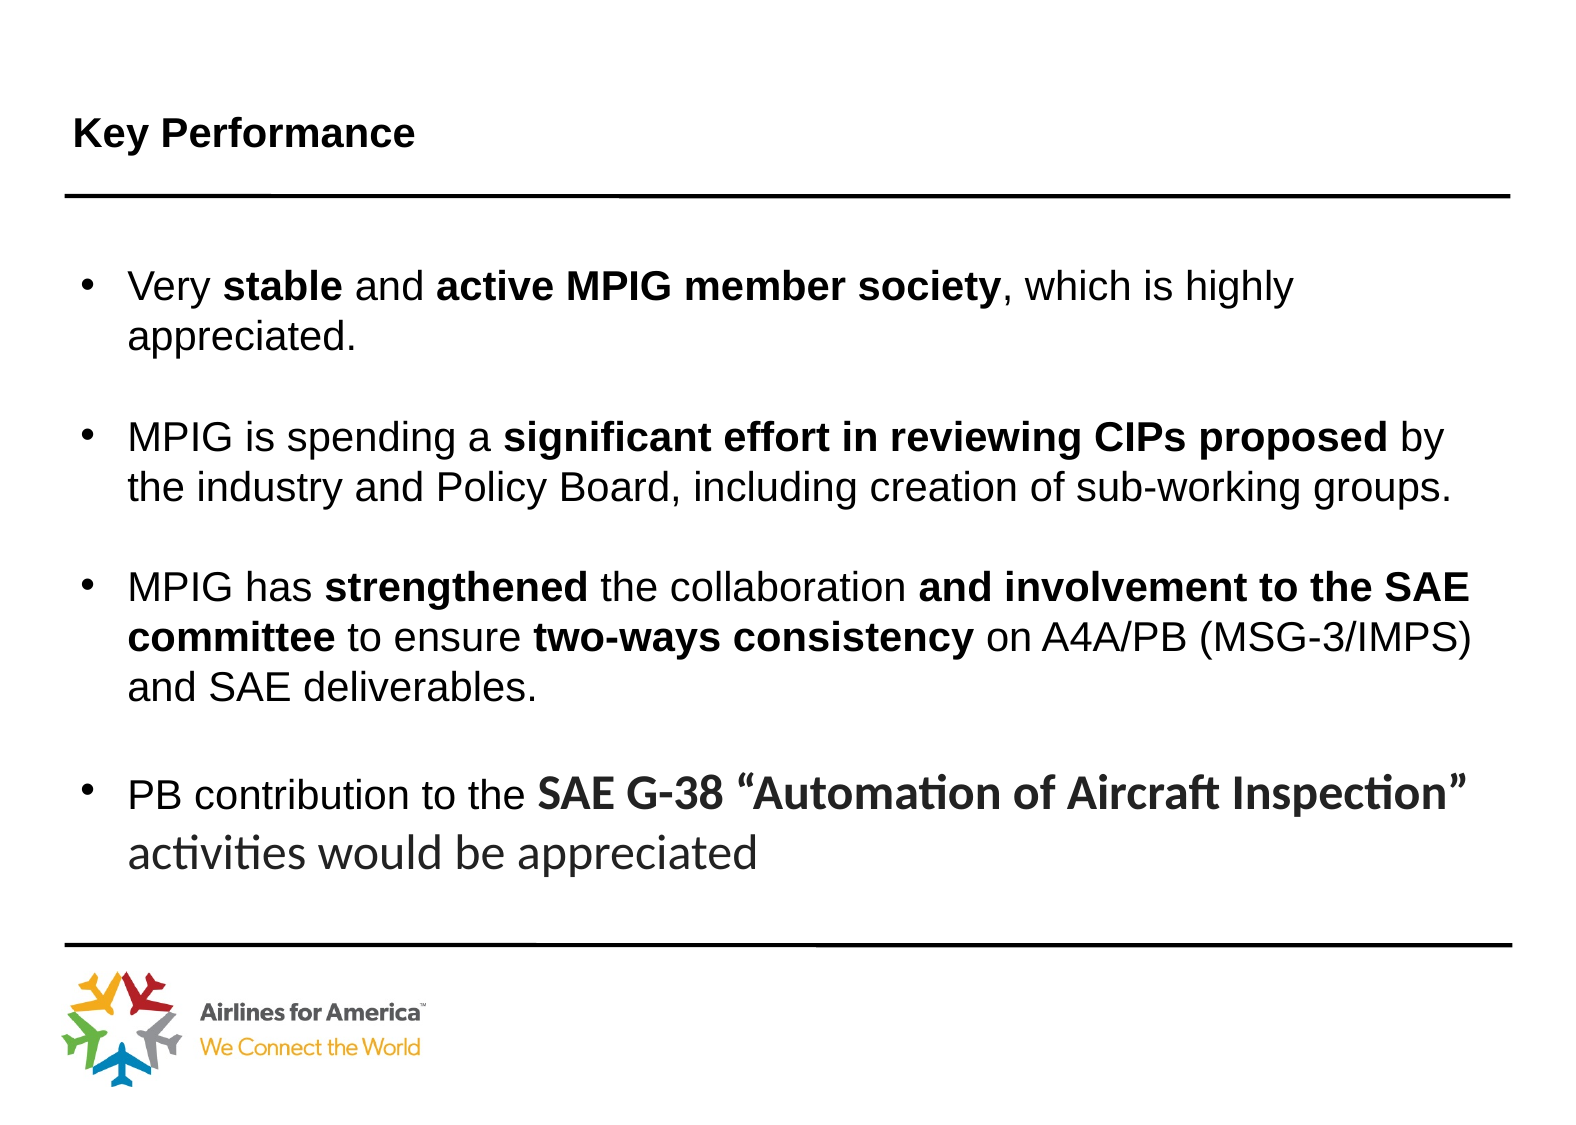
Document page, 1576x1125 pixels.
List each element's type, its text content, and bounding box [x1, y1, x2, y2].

picture [61, 970, 426, 1088]
text_box Key Performance [43, 0, 1491, 206]
text_box Very stable and active MPIG member society, which is highly appreciated. MPIG is spending a significant effort in reviewing CIPs proposed by the industry and Policy Board, including creation of sub-working groups. MPIG has strengthened the collaboration and involvement to the SAE committee to ensure two-ways consistency on A4A/PB (MSG-3/IMPS) and SAE deliverables. PB contribution to the SAE G-38 “Automation of Aircraft Inspection” activities would be appreciated [61, 169, 1506, 920]
